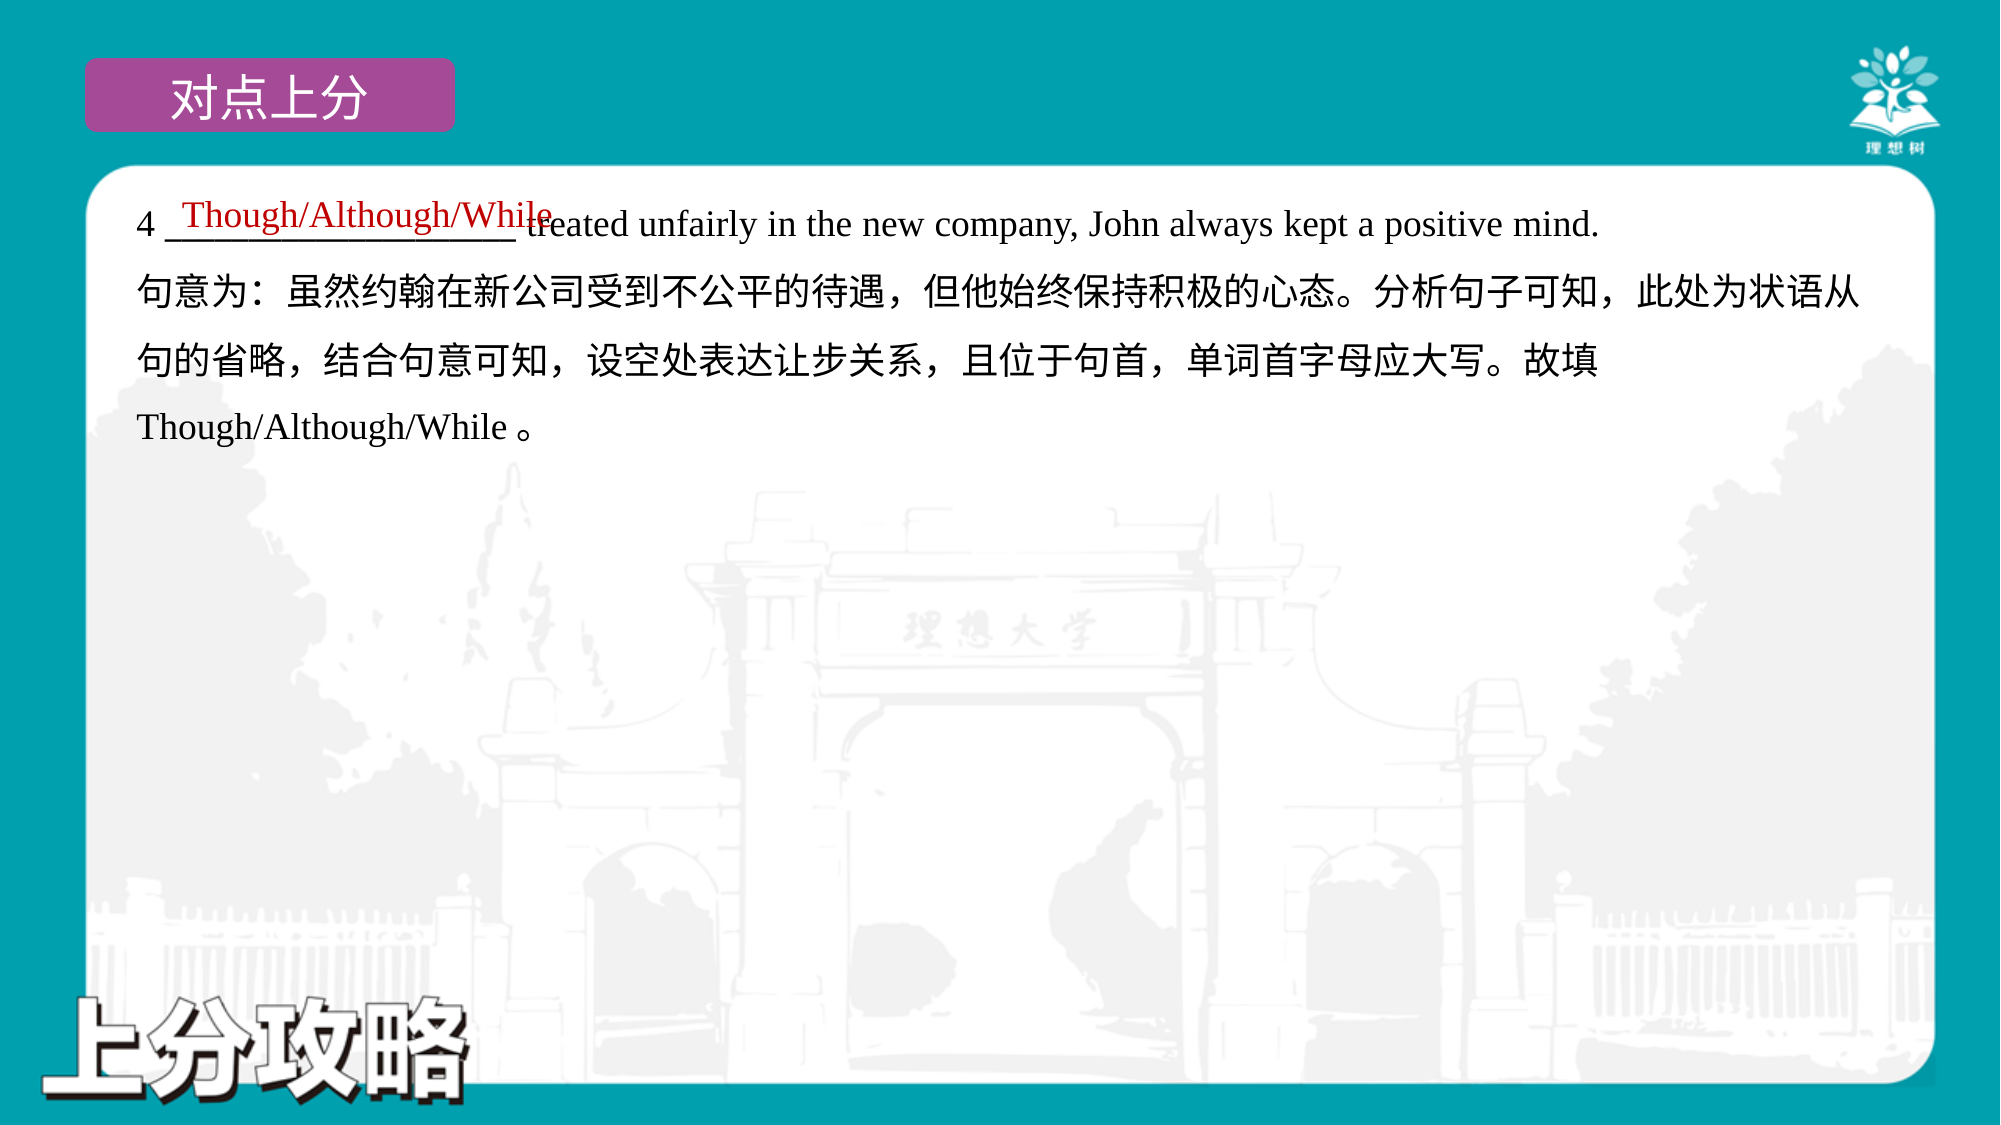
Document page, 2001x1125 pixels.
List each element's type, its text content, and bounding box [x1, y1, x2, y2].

text_box 句意为：虽然约翰在新公司受到不公平的待遇，但他始终保持积极的心态。分析句子可知，此处为状语从 句的省略，结合句意可知，设空处表达让步关系，且位于句首，单词首字母应大写。故填 Though/Although/While。 [136, 244, 1865, 441]
text_box 4 _____________________ treated unfairly in the new company, John always kept a positive mind. [136, 176, 1865, 237]
text_box Though/Although/While [168, 168, 567, 228]
picture [0, 0, 2000, 1125]
